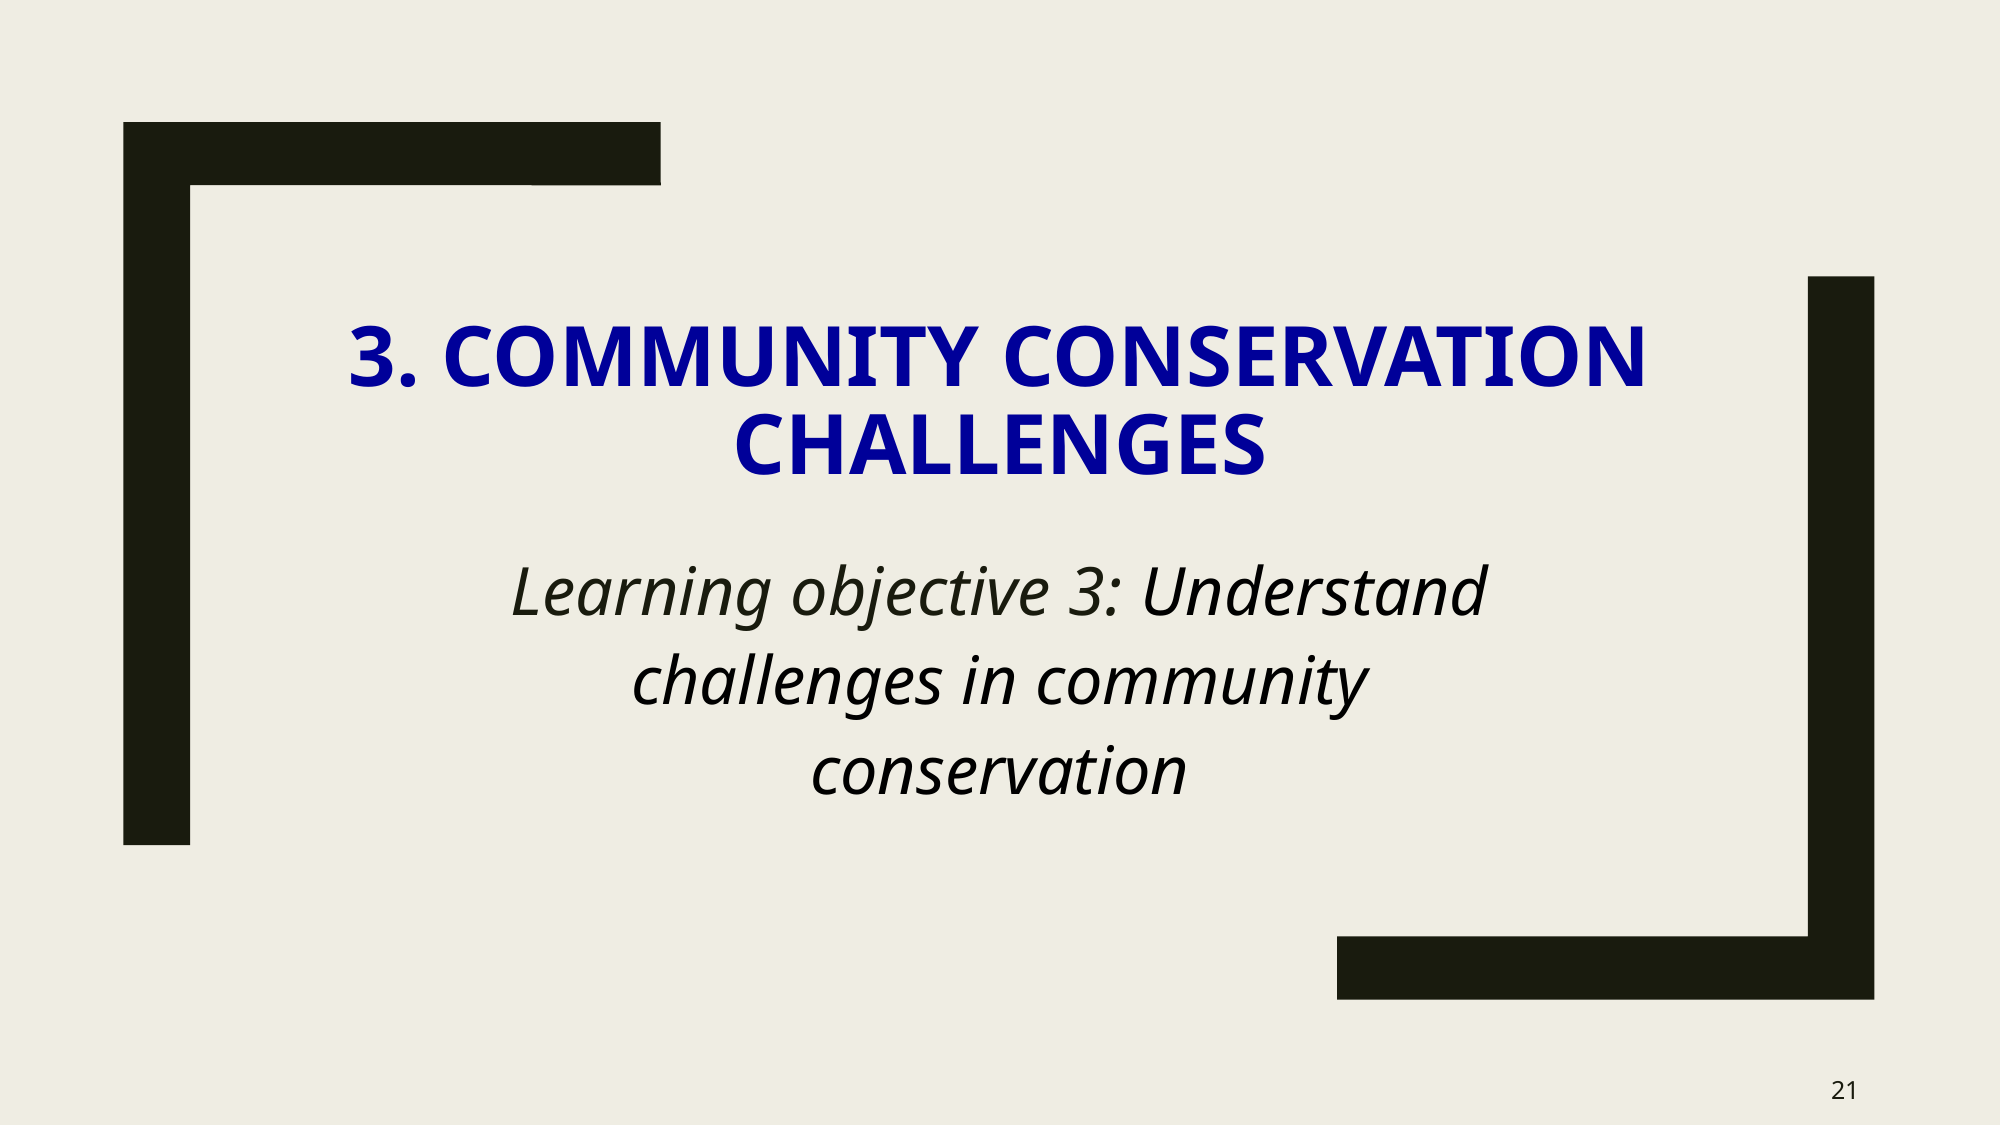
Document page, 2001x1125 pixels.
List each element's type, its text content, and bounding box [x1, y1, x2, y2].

subtitle Learning objective 3: Understand challenges in community conservation [439, 531, 1561, 825]
title 3. Community conservation challenges [314, 242, 1686, 501]
slide_number 21 [1612, 1058, 1875, 1125]
